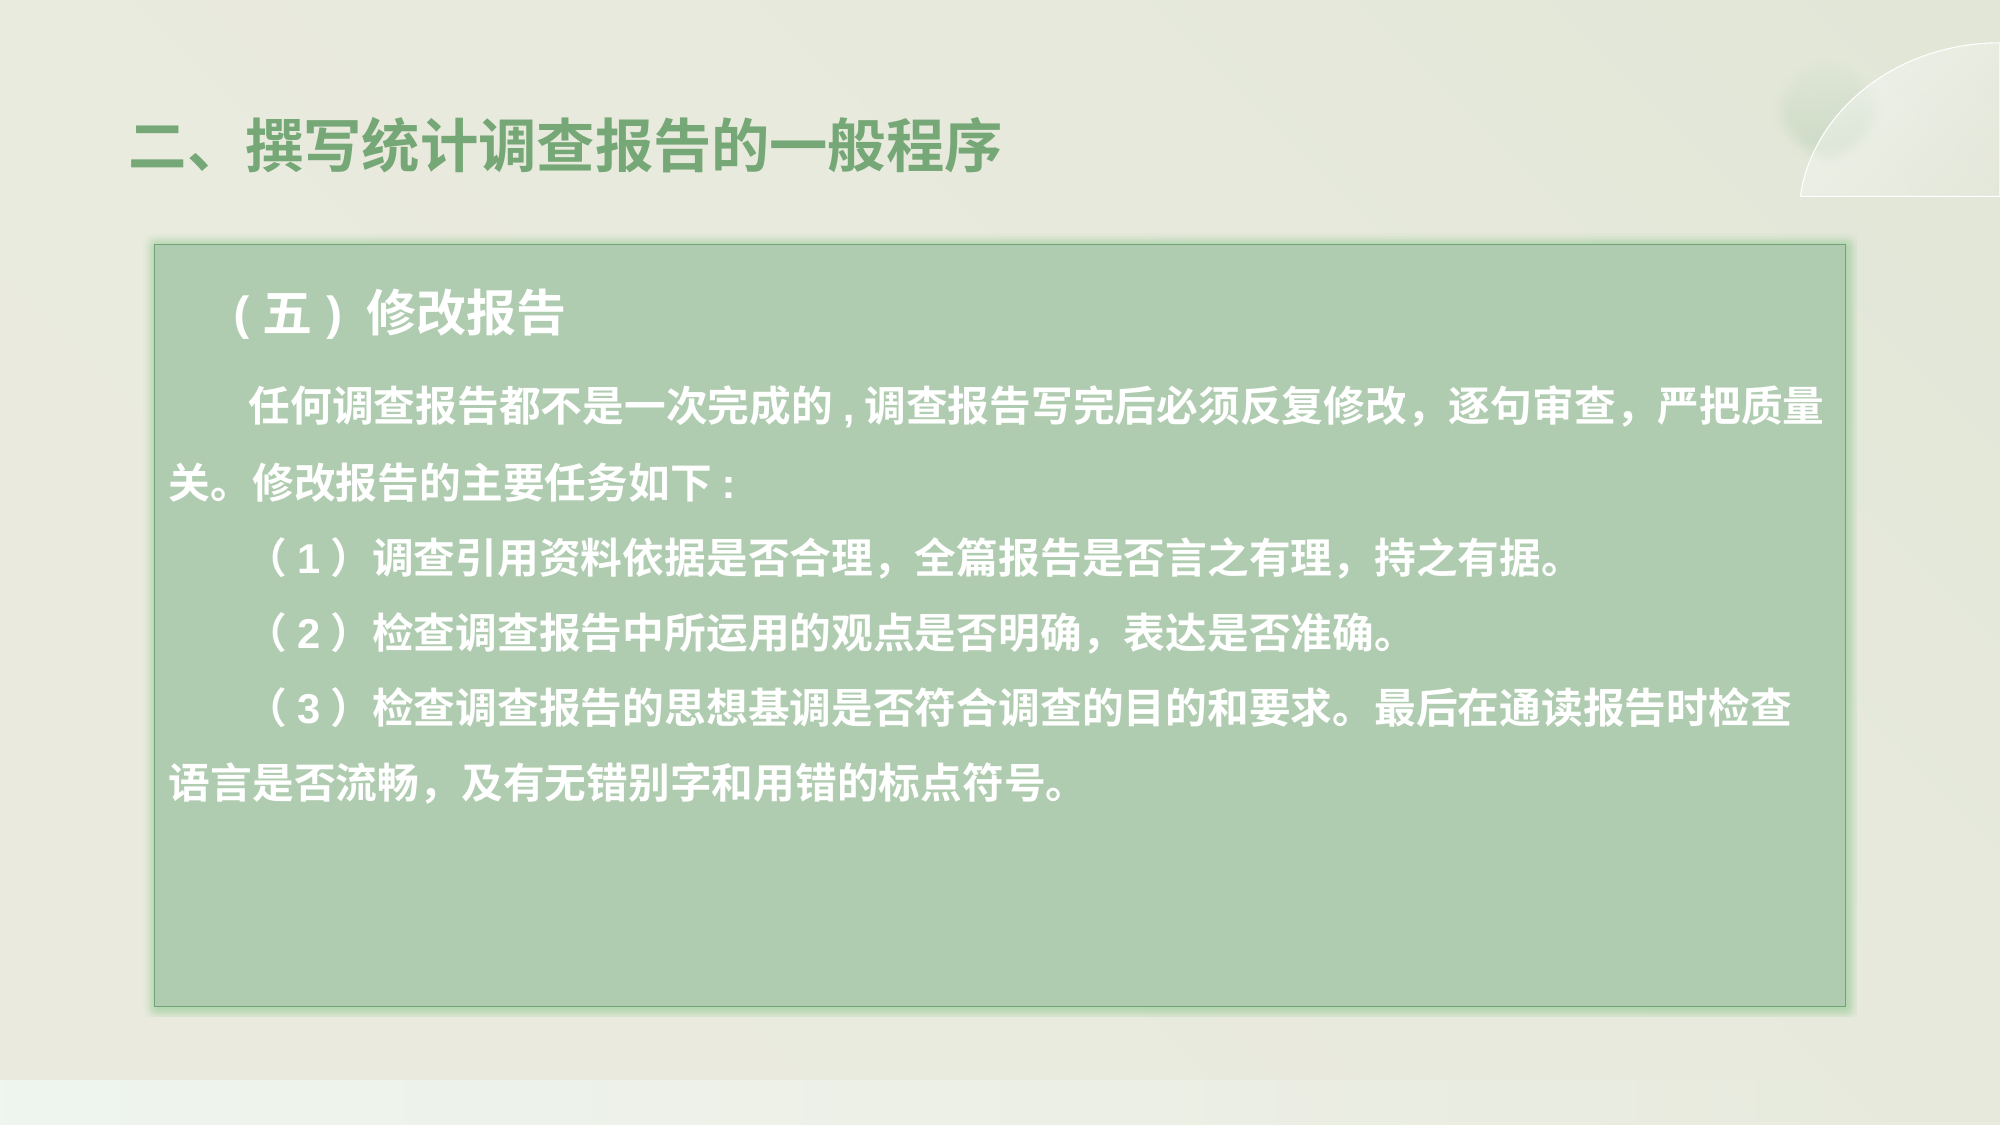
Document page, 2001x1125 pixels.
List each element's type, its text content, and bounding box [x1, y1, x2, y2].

text_box 二、撰写统计调查报告的一般程序 [114, 73, 1103, 224]
text_box (五) 修改报告 任何调查报告都不是一次完成的,调查报告写完后必须反复修改，逐句审查，严把质量关。修改报告的主要任务如下: （1）调查引用资料依据是否合理，全篇报告是否言之有理，持之有据。 （2）检查调查报告中所运用的观点是否明确，表达是否准确。 （3）检查调查报告的思想基调是否符合调查的目的和要求。最后在通读报告时检查语言是否流畅，及有无错别字和用错的标点符号。 [154, 244, 1846, 1007]
